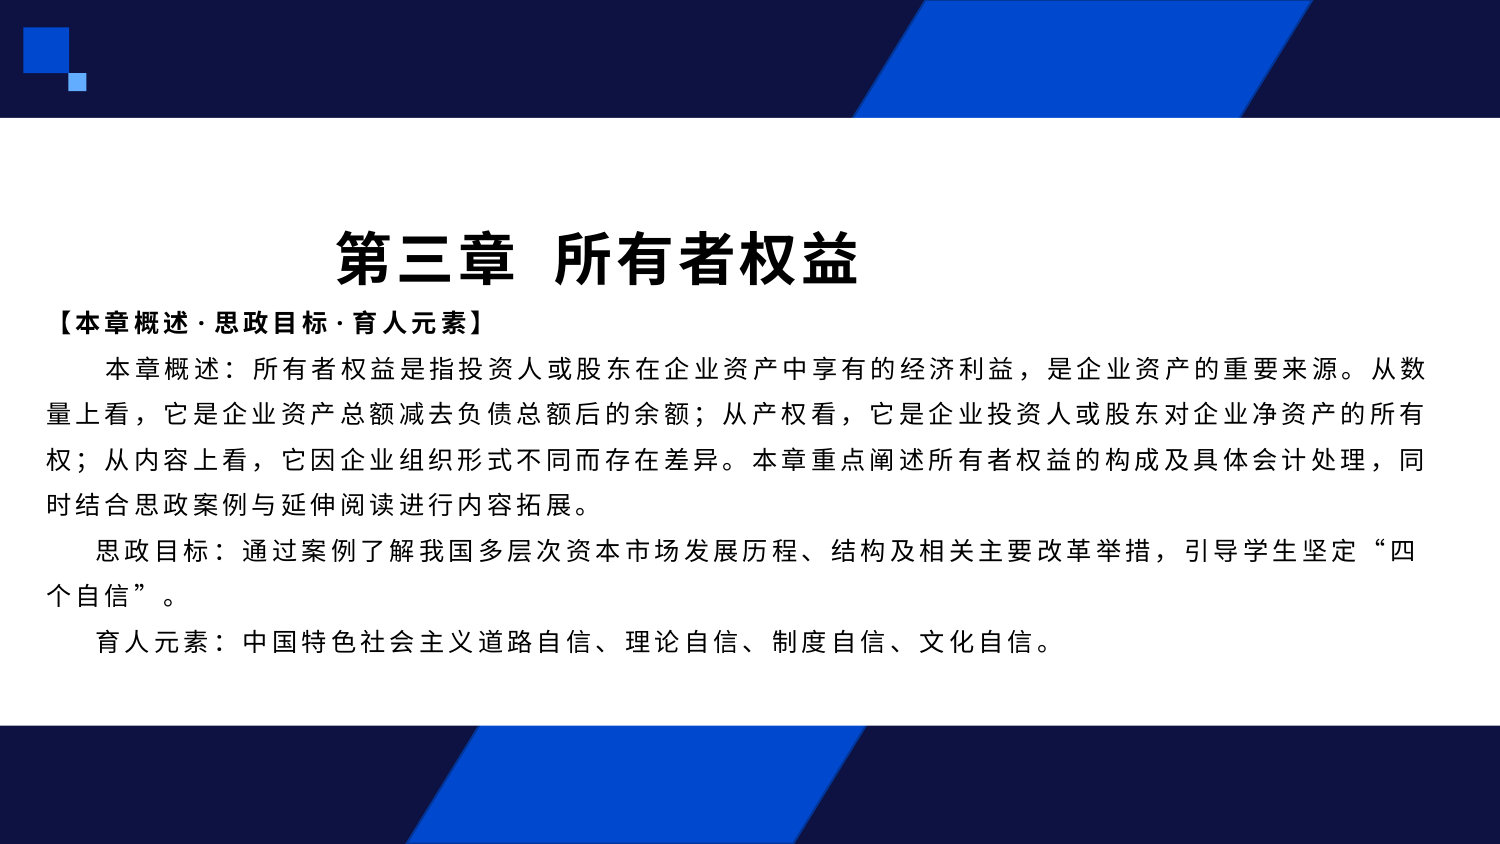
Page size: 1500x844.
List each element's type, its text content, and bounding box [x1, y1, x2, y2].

title 第三章 所有者权益 【本章概述·思政目标·育人元素】 本章概述：所有者权益是指投资人或股东在企业资产中享有的经济利益，是企业资产的重要来源。从数量上看，它是企业资产总额减去负债总额后的余额；从产权看，它是企业投资人或股东对企业净资产的所有权；从内容上看，它因企业组织形式不同而存在差异。本章重点阐述所有者权益的构成及具体会计处理，同时结合思政案例与延伸阅读进行内容拓展。 思政目标：通过案例了解我国多层次资本市场发展历程、结构及相关主要改革举措，引导学生坚定“四个自信”。 育人元素：中国特色社会主义道路自信、理论自信、制度自信、文化自信。 [29, 181, 1457, 663]
